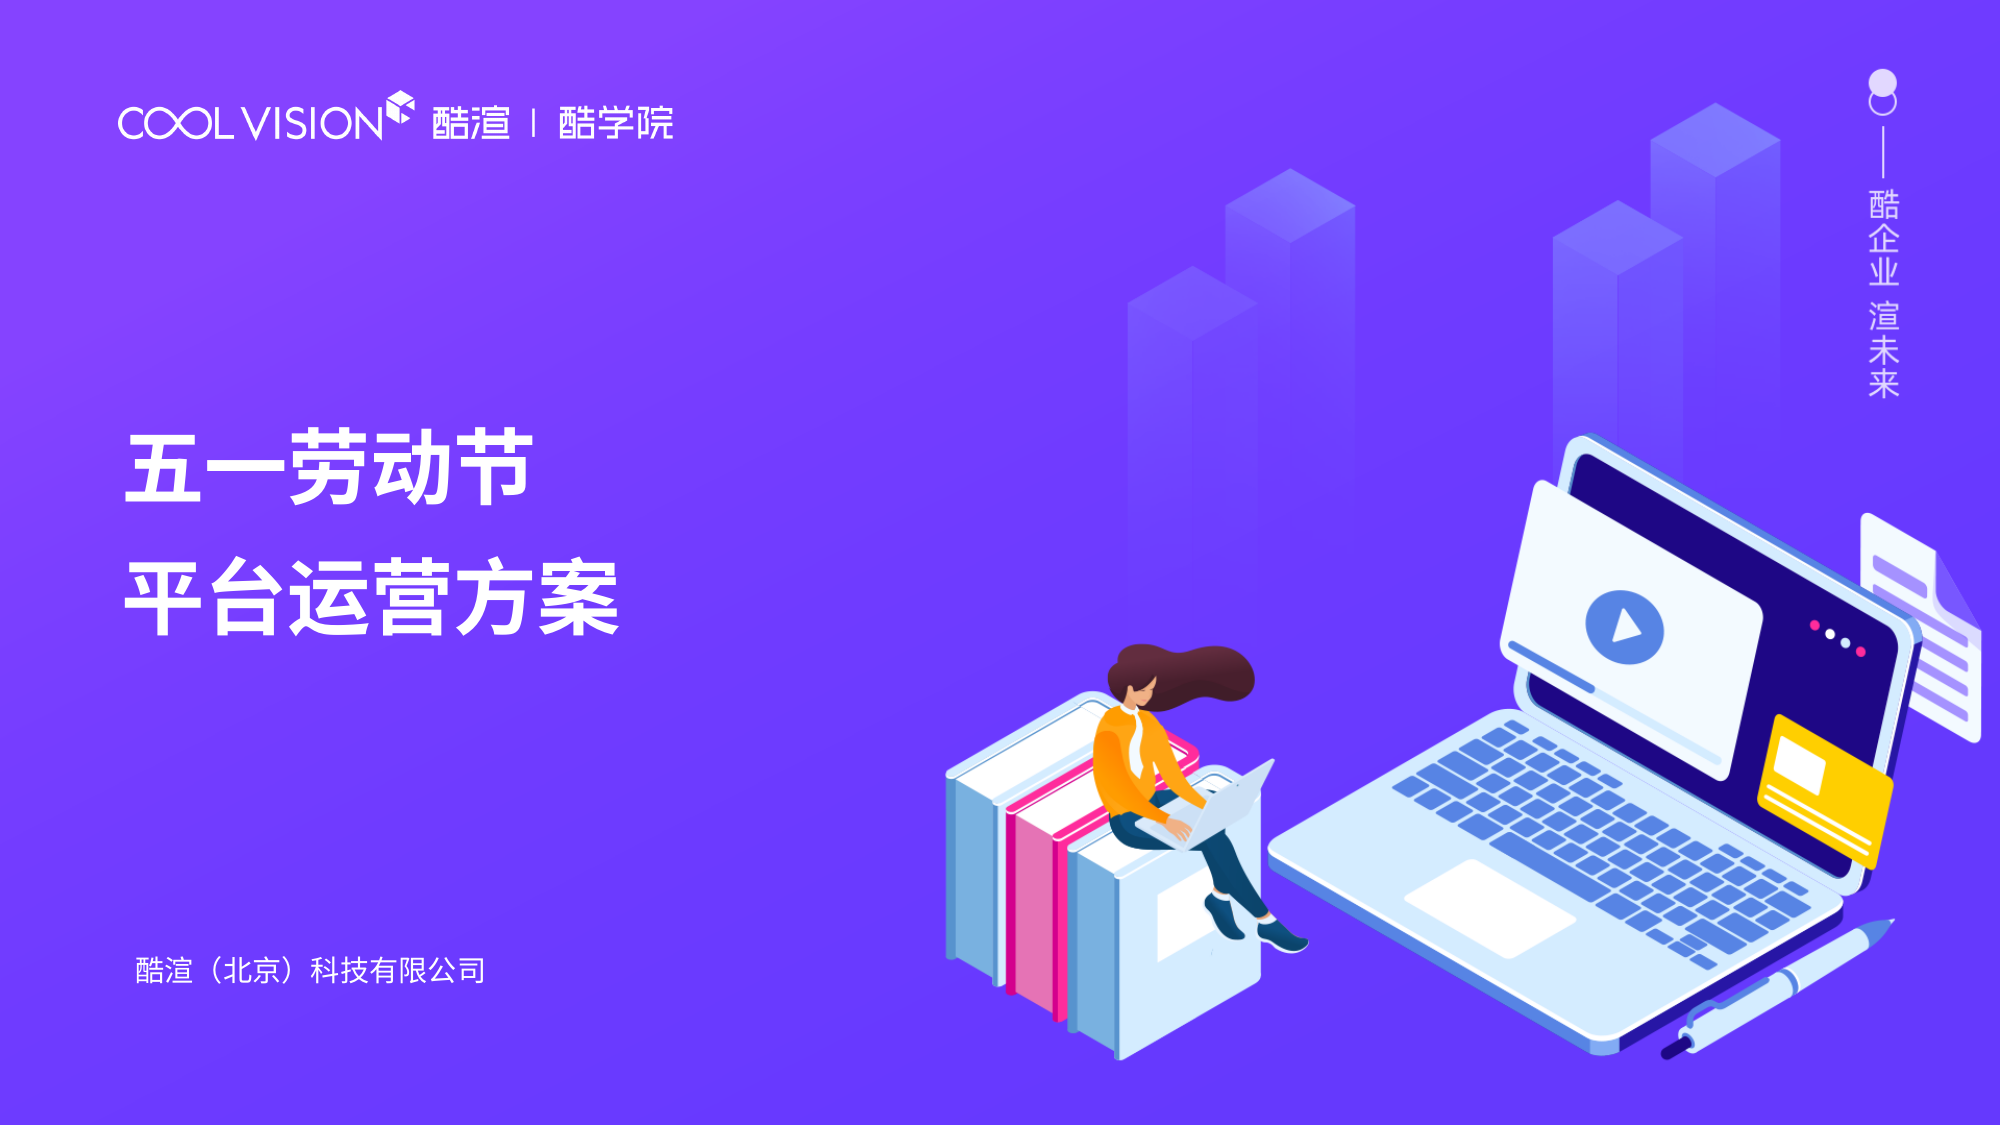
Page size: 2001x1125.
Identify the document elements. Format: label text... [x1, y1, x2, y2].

picture [0, 0, 2000, 1125]
text_box 酷渲（北京）科技有限公司 [120, 945, 502, 995]
title 五一劳动节 平台运营方案 [106, 366, 960, 653]
